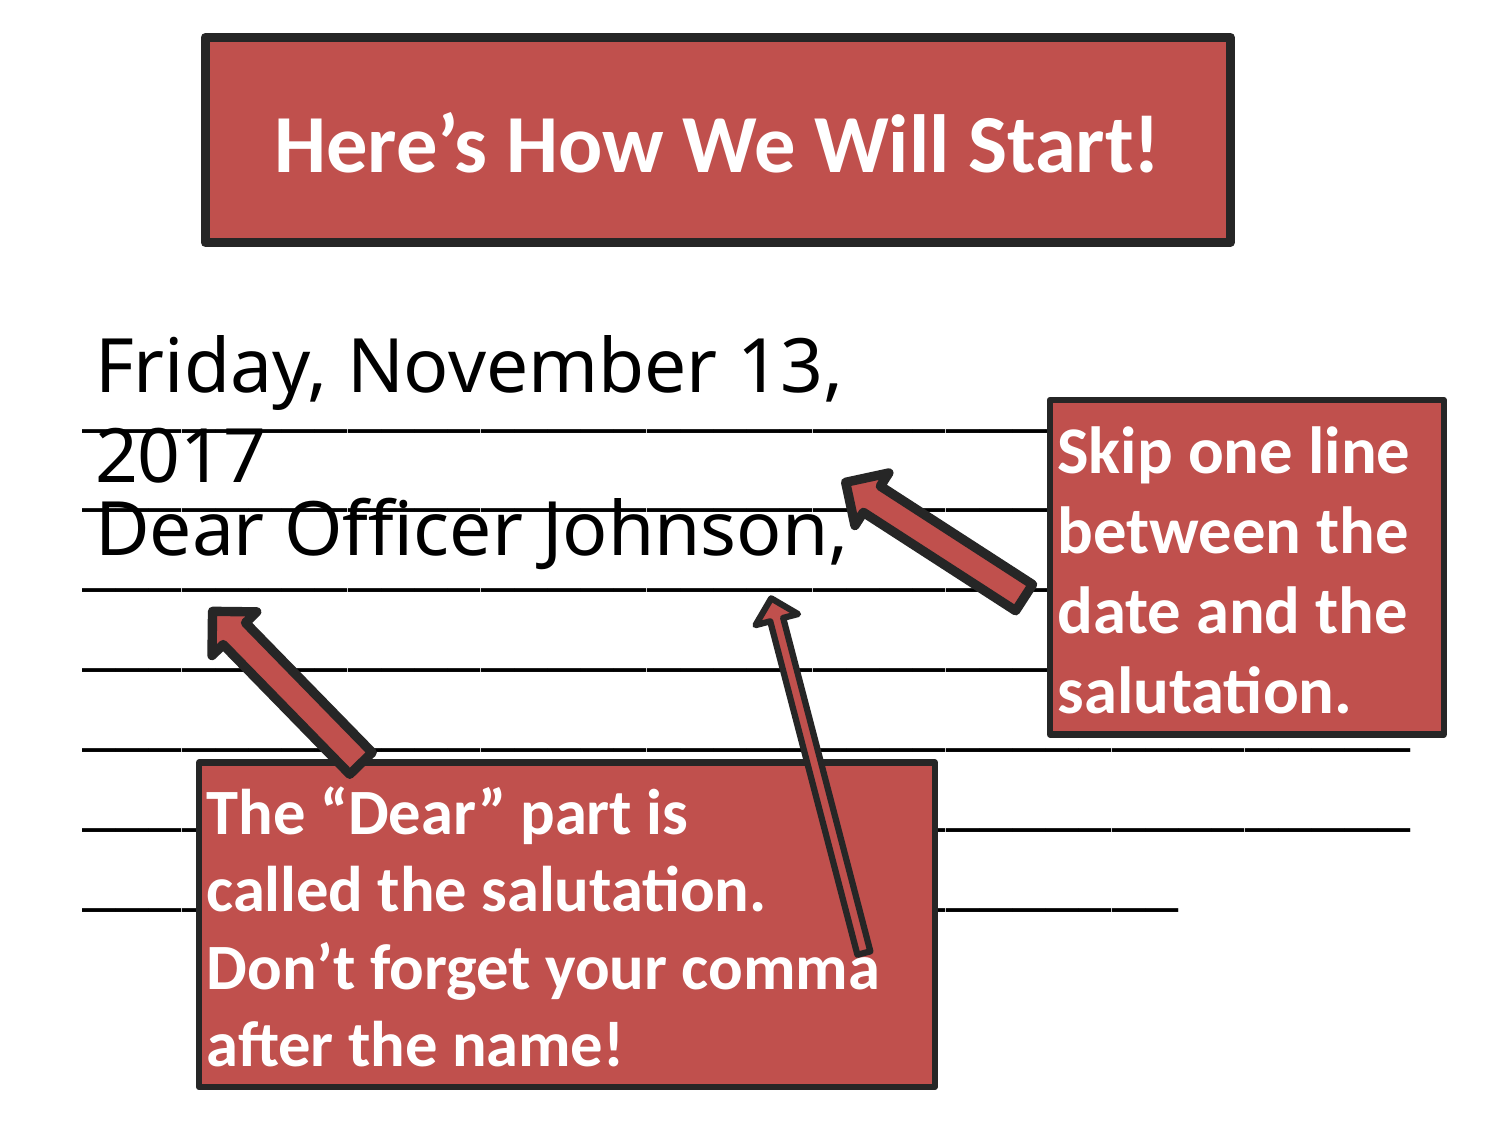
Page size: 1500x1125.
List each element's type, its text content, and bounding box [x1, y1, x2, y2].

title Here’s How We Will Start! [204, 36, 1231, 243]
text_box [212, 611, 373, 775]
text_box Skip one line between the date and the salutation. [1049, 399, 1444, 735]
text_box The “Dear” part is called the salutation. Don’t forget your comma after the name! [199, 762, 935, 1088]
text_box [966, 579, 1033, 611]
text_box [755, 598, 871, 955]
text_box Friday, November 13, 2017 [87, 309, 1038, 473]
list _________________________________________________________________________________________________________________________________________________________________________________________________________________________________________________________________________________ [74, 349, 1426, 1006]
text_box Dear Officer Johnson, [87, 473, 1038, 579]
